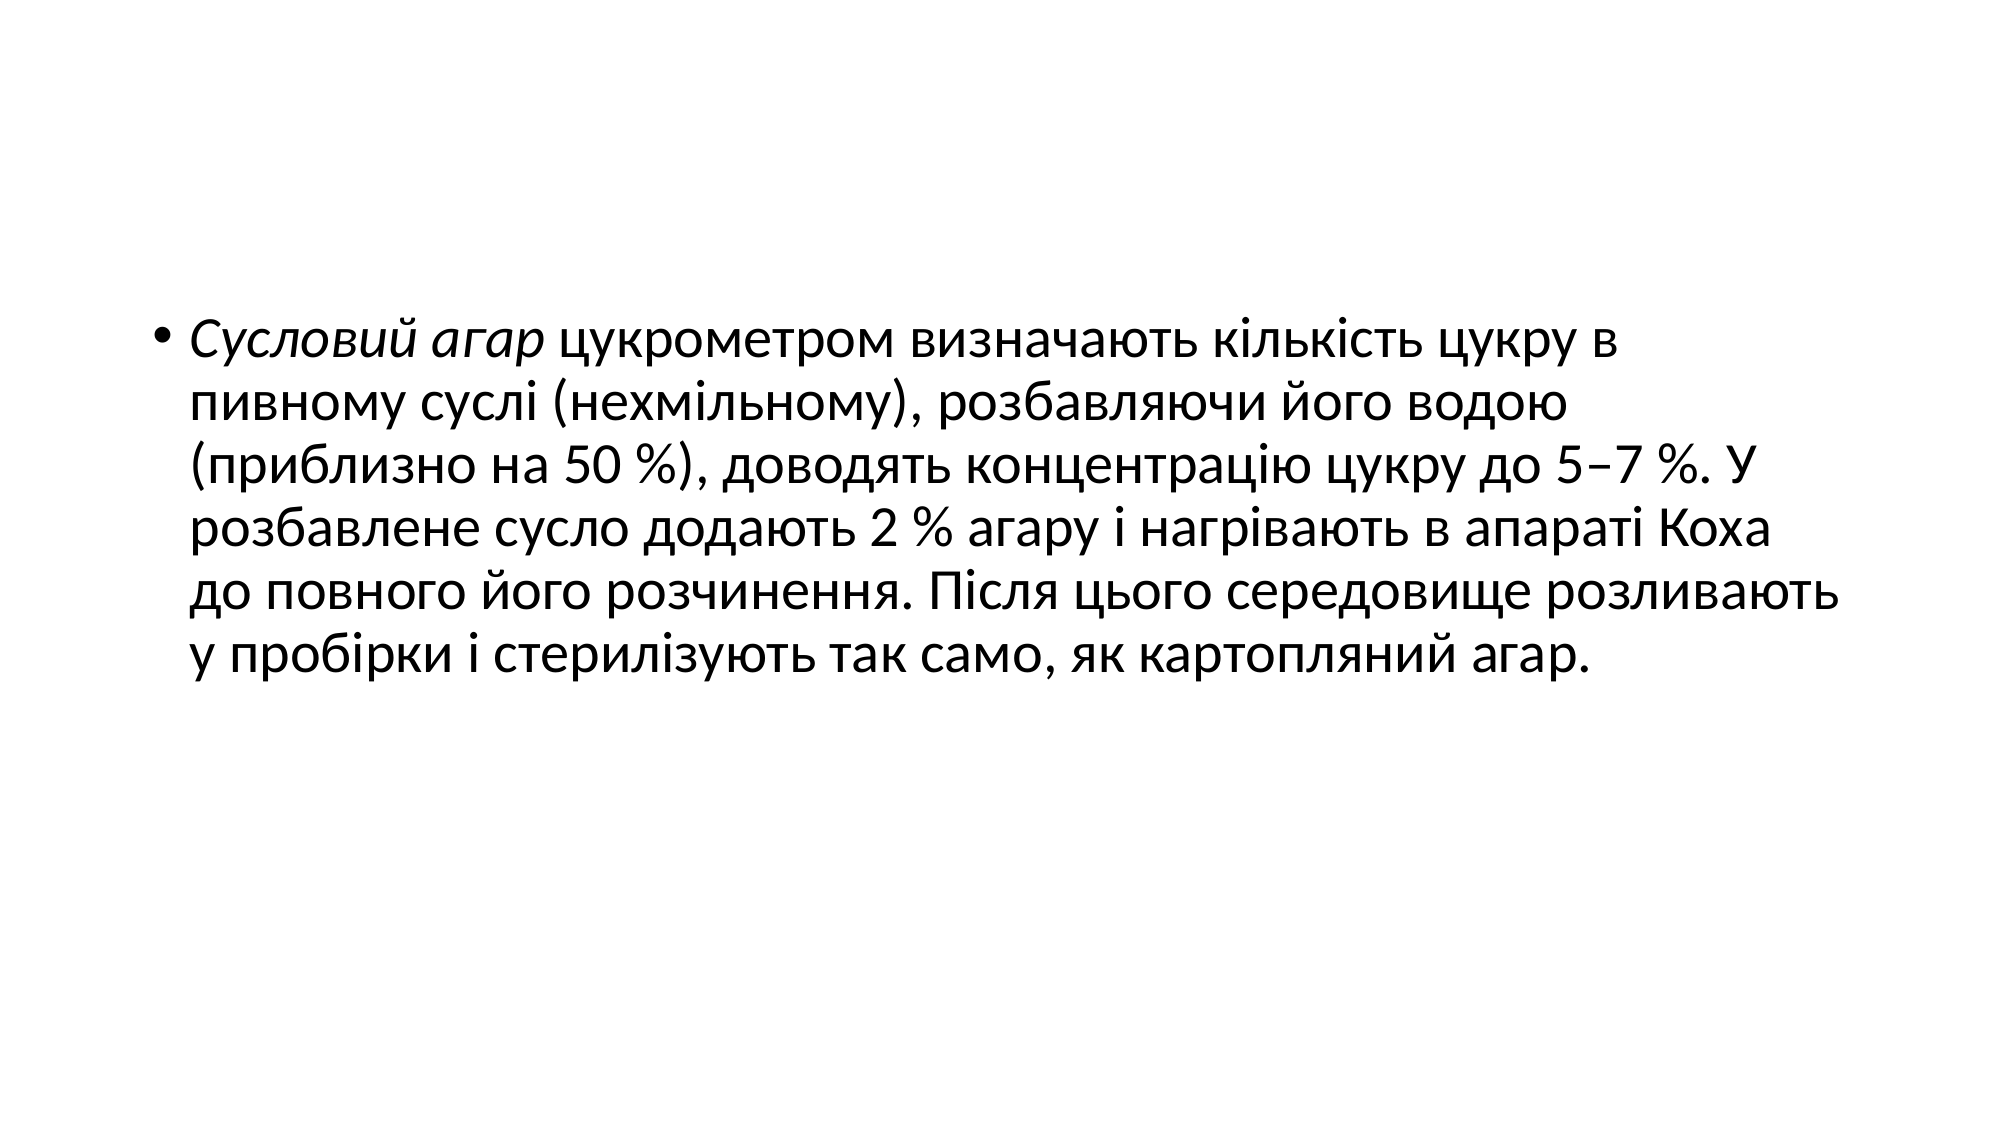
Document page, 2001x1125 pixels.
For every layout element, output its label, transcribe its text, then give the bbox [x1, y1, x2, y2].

list Сусловий агар цукрометром визначають кількість цукру в пивному суслі (нехмільному), розбавляючи його водою (приблизно на 50 %), доводять концентрацію цукру до 5–7 %. У розбавлене сусло додають 2 % агару і нагрівають в апараті Коха до повного його розчинення. Після цього середовище розливають у пробірки і стерилізують так само, як картопляний агар. [137, 299, 1863, 1014]
